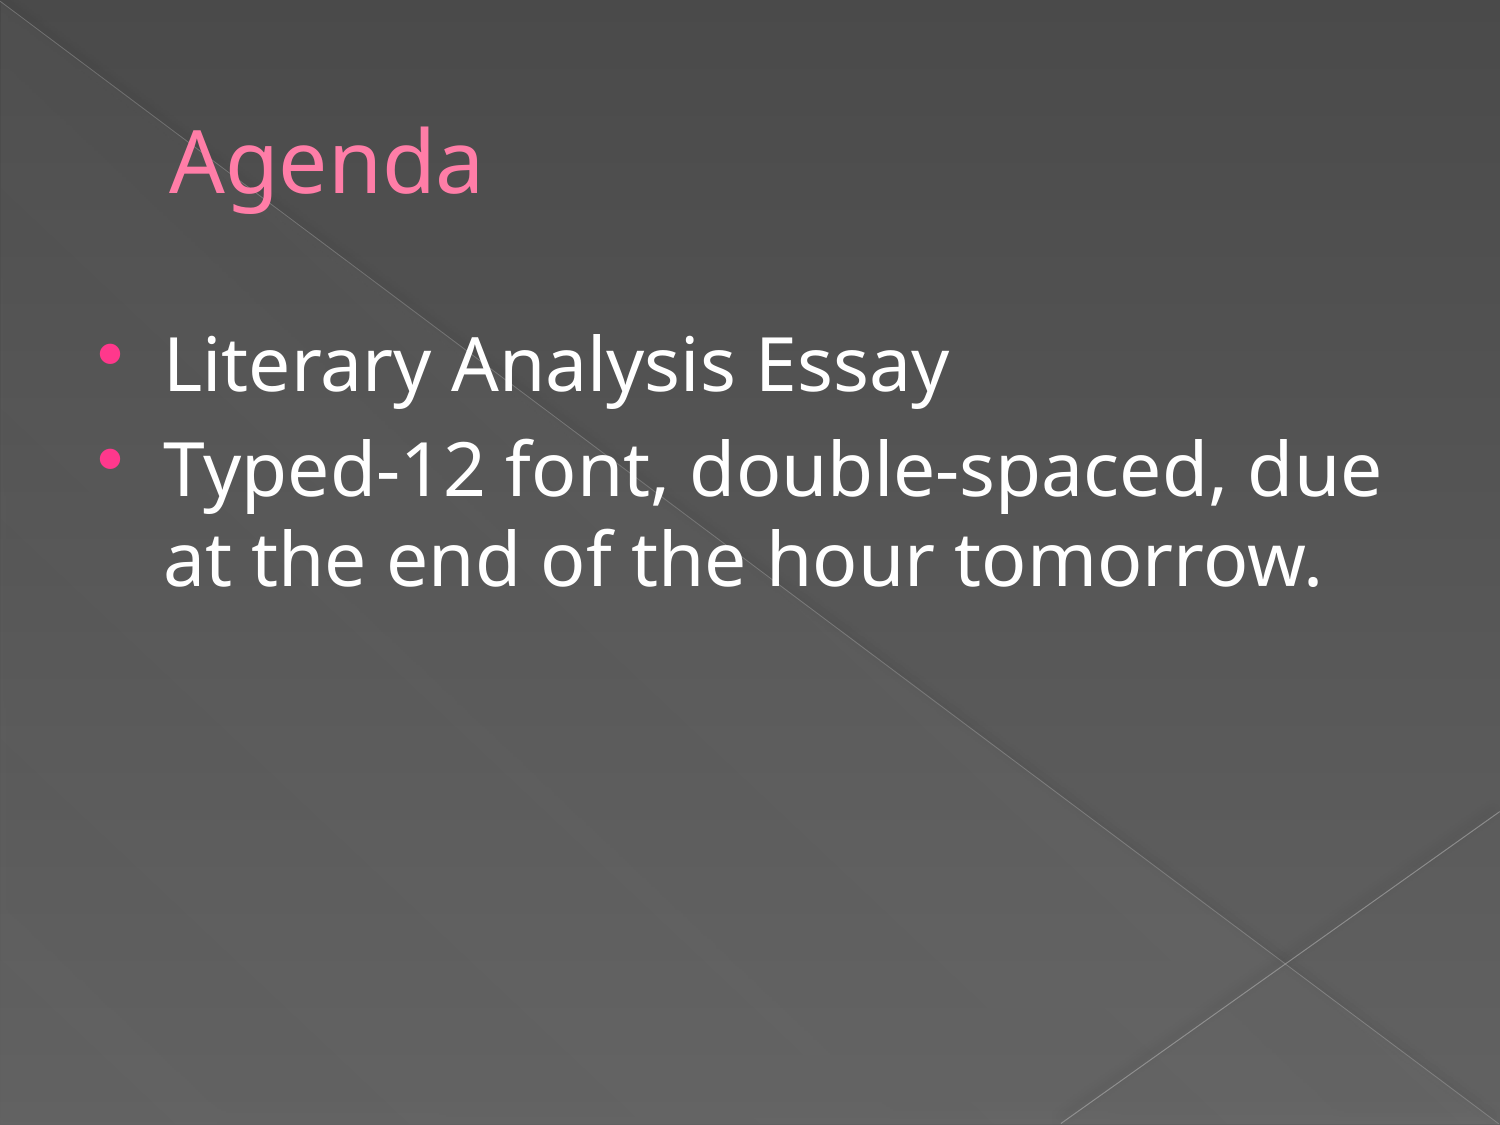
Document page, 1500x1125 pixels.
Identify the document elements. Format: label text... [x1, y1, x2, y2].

list Literary Analysis Essay Typed-12 font, double-spaced, due at the end of the hour tomorrow. [75, 308, 1425, 1059]
title Agenda [75, 43, 1425, 274]
